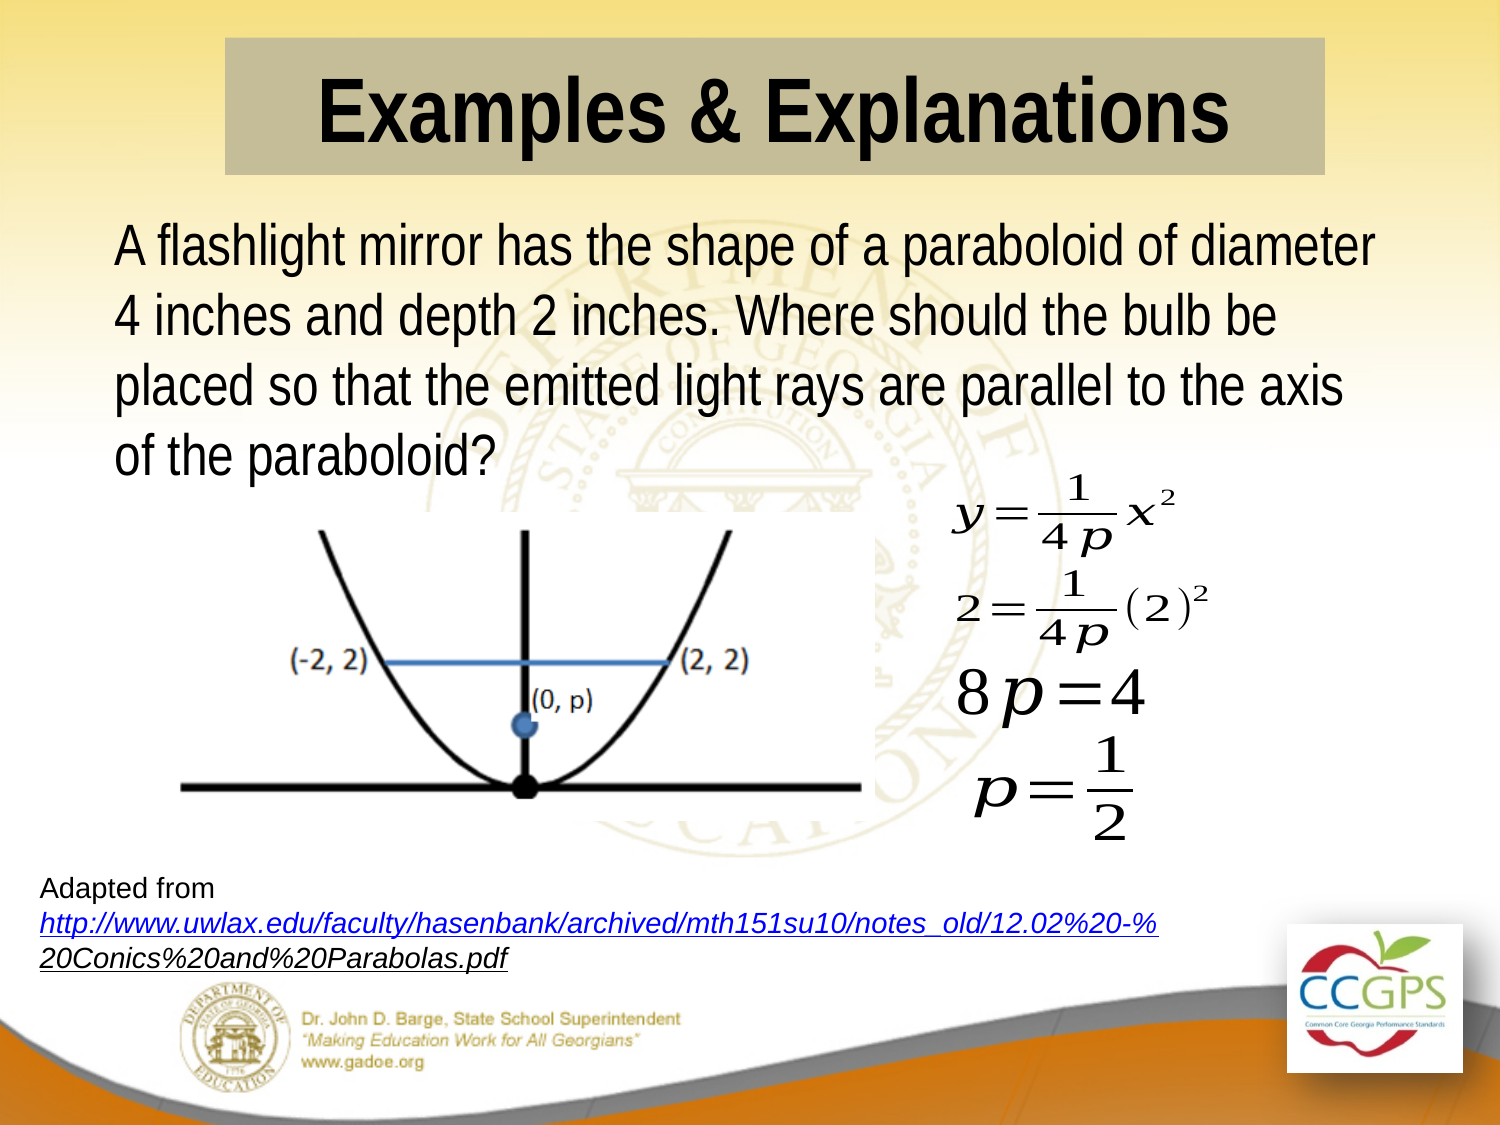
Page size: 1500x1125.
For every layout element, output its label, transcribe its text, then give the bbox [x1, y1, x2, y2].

picture [0, 0, 1500, 1125]
text_box Adapted from http://www.uwlax.edu/faculty/hasenbank/archived/mth151su10/notes_old/12.02%20-%20Conics%20and%20Parabolas.pdf [24, 862, 1284, 983]
title Examples & Explanations [224, 37, 1326, 176]
subtitle A flashlight mirror has the shape of a paraboloid of diameter 4 inches and depth 2 inches. Where should the bulb be placed so that the emitted light rays are parallel to the axis of the paraboloid? [99, 199, 1401, 926]
